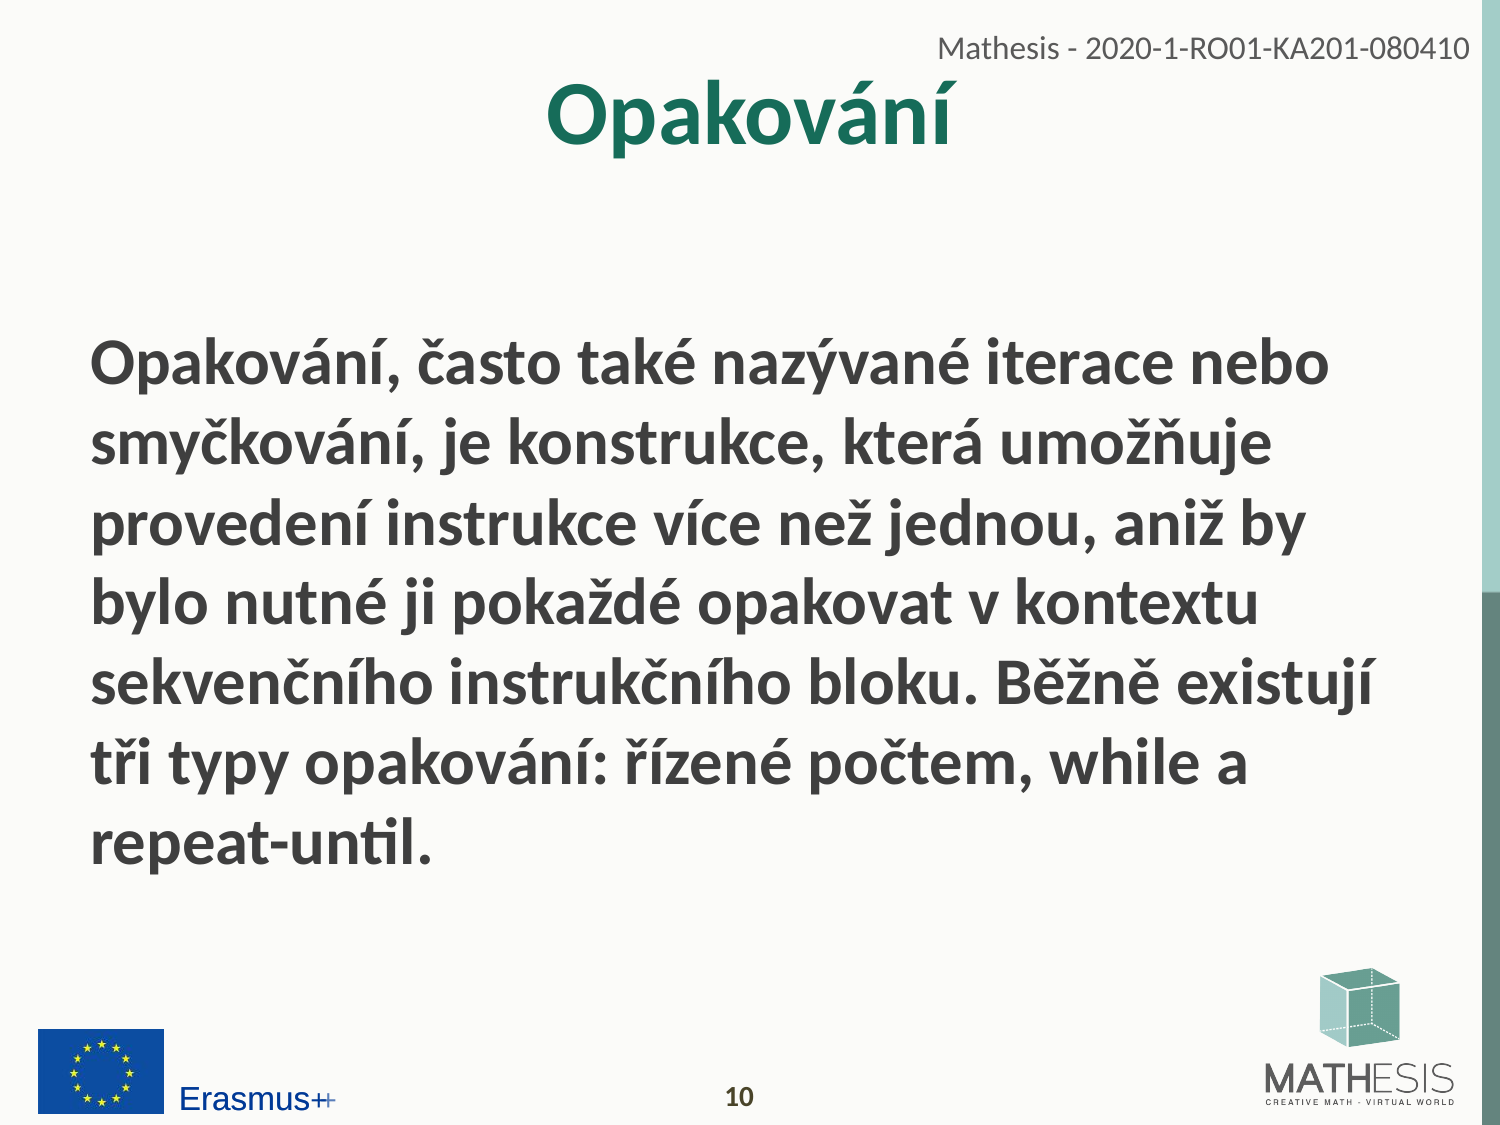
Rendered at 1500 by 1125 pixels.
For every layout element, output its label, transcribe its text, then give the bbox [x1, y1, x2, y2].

title Opakování [75, 45, 1425, 233]
picture [38, 1029, 164, 1114]
list Opakování, často také nazývané iterace nebo smyčkování, je konstrukce, která umožňuje provedení instrukce více než jednou, aniž by bylo nutné ji pokaždé opakovat v kontextu sekvenčního instrukčního bloku. Běžně existují tři typy opakování: řízené počtem, while a repeat-until. [75, 310, 1425, 1005]
